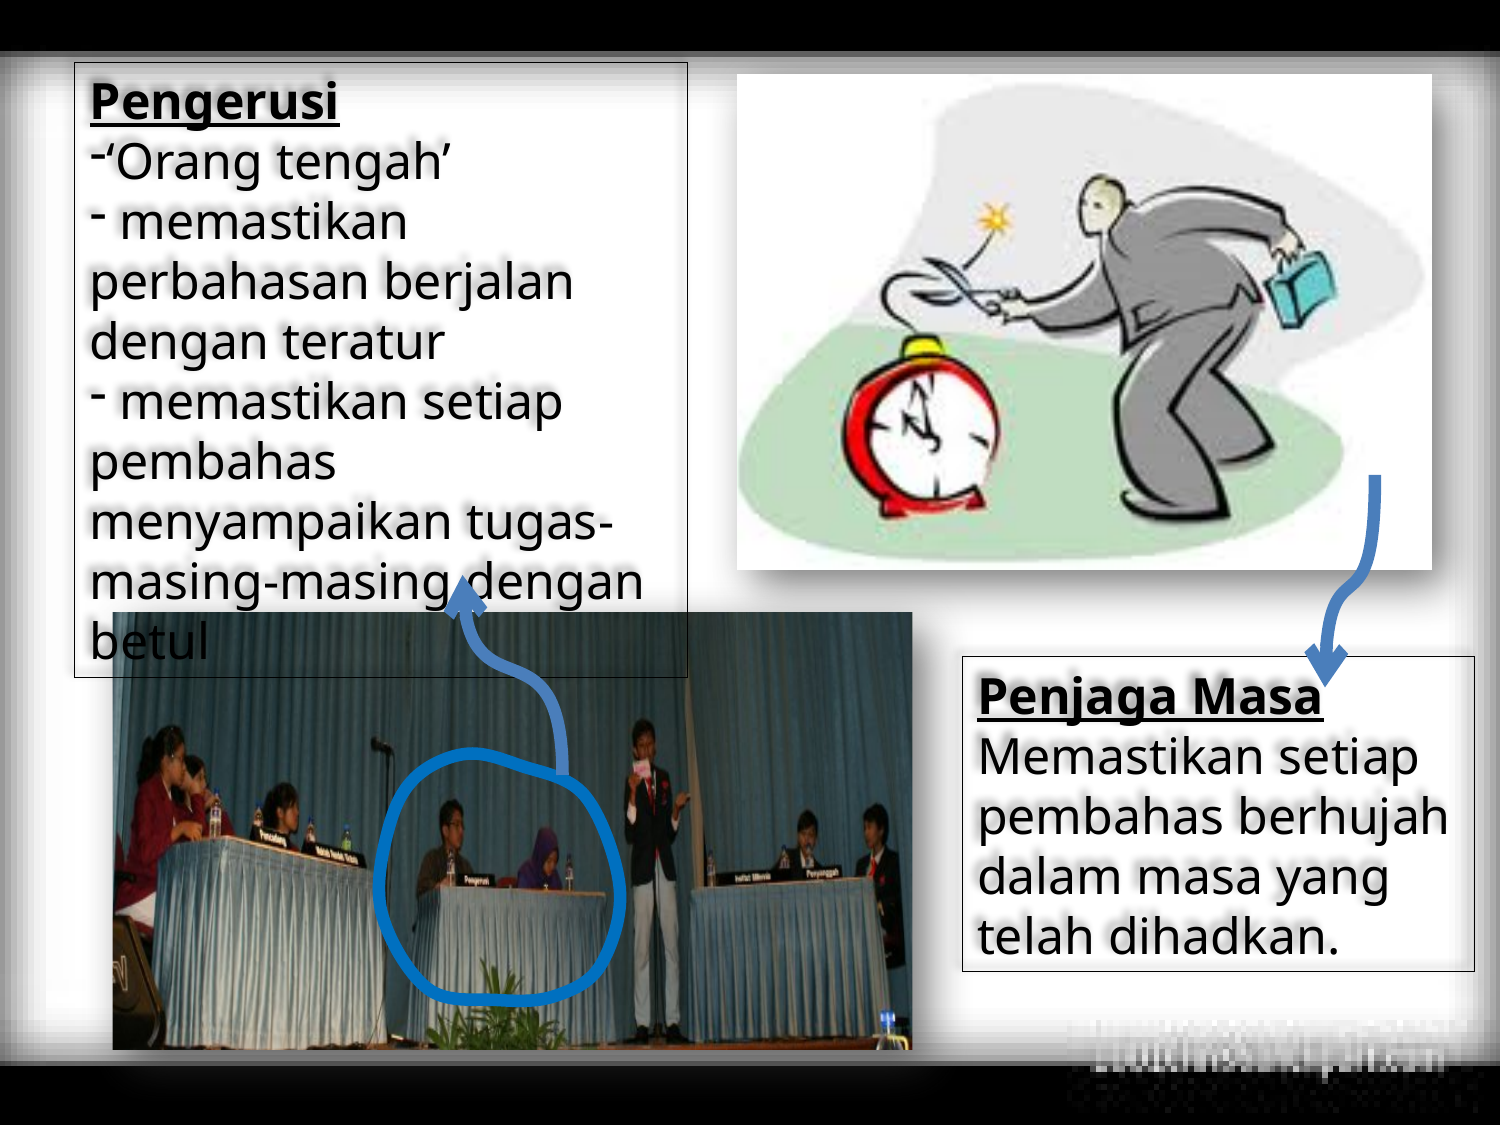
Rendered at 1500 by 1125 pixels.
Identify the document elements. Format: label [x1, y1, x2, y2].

picture [0, 0, 1500, 1125]
text_box [1243, 555, 1457, 607]
text_box [412, 624, 613, 726]
